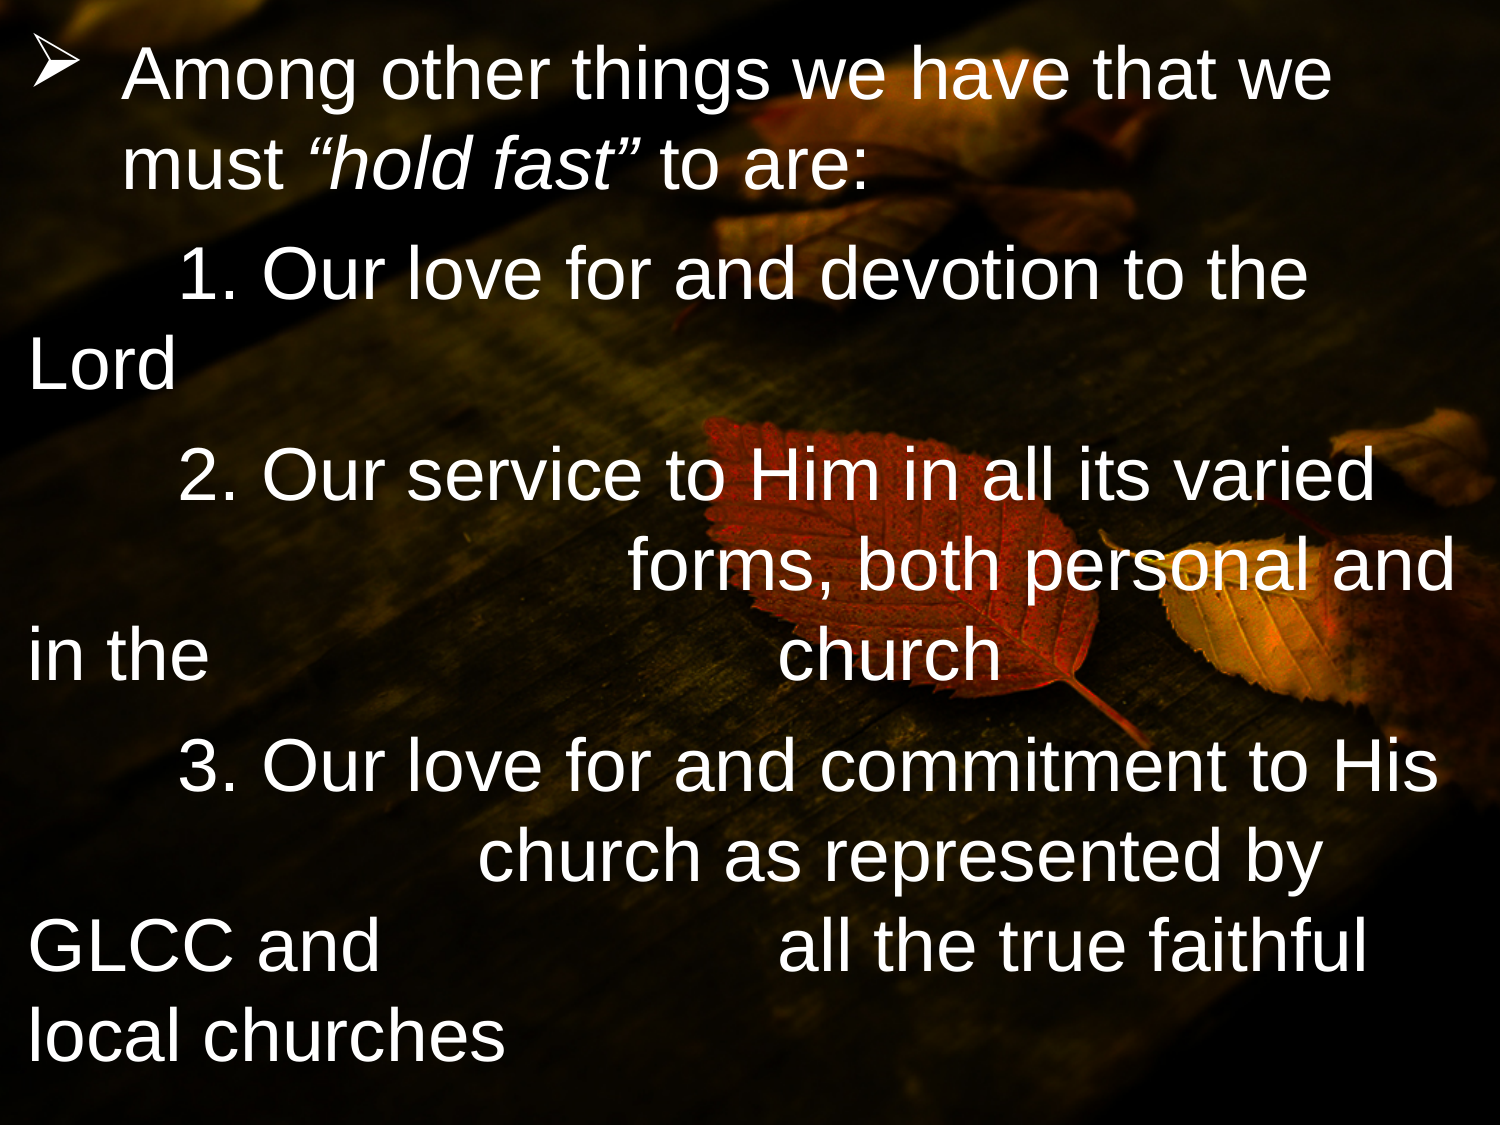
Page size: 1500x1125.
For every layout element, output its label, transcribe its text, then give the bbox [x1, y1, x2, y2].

subtitle Among other things we have that we must “hold fast” to are: 1. Our love for and devotion to the Lord 2. Our service to Him in all its varied forms, both personal and in the church 3. Our love for and commitment to His church as represented by GLCC and all the true faithful local churches [12, 16, 1486, 1104]
picture [0, 0, 1500, 1125]
